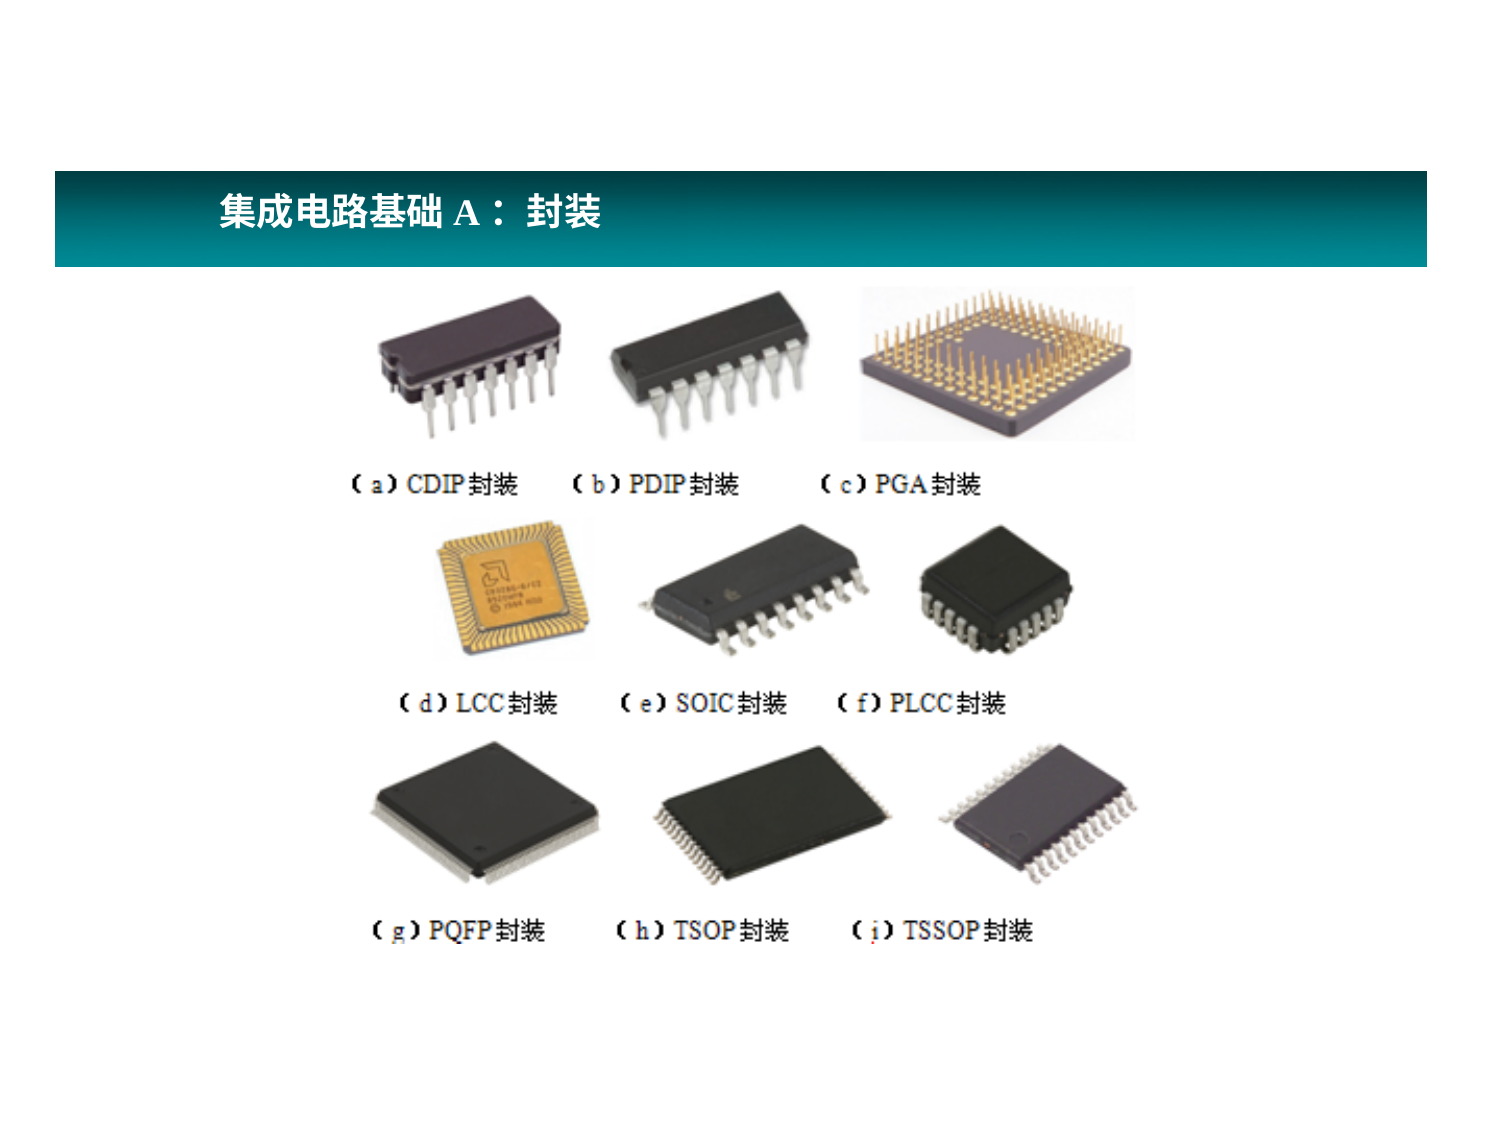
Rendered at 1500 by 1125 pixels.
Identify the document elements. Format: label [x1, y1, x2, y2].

picture [328, 283, 1158, 945]
picture [55, 170, 1428, 267]
